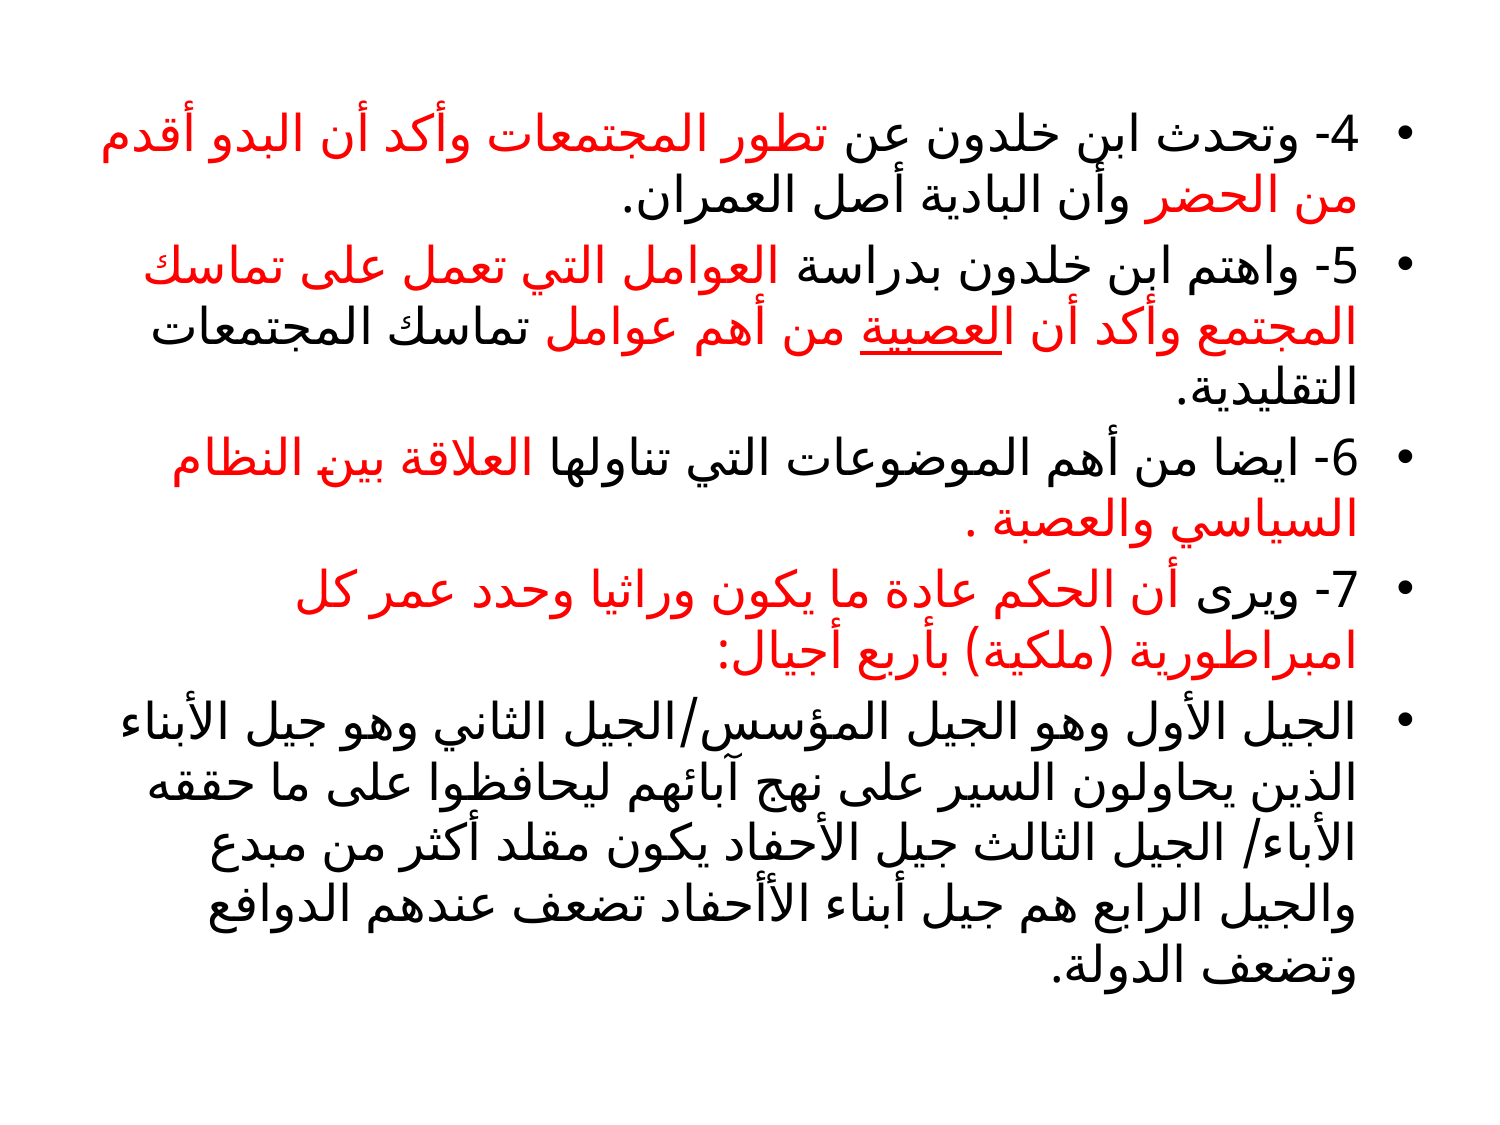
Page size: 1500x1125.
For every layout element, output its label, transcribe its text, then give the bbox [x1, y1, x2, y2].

list 4- وتحدث ابن خلدون عن تطور المجتمعات وأكد أن البدو أقدم من الحضر وأن البادية أصل العمران. 5- واهتم ابن خلدون بدراسة العوامل التي تعمل على تماسك المجتمع وأكد أن العصبية من أهم عوامل تماسك المجتمعات التقليدية. 6- ايضا من أهم الموضوعات التي تناولها العلاقة بين النظام السياسي والعصبة . 7- ويرى أن الحكم عادة ما يكون وراثيا وحدد عمر كل امبراطورية (ملكية) بأربع أجيال: الجيل الأول وهو الجيل المؤسس/الجيل الثاني وهو جيل الأبناء الذين يحاولون السير على نهج آبائهم ليحافظوا على ما حققه الأباء/ الجيل الثالث جيل الأحفاد يكون مقلد أكثر من مبدع والجيل الرابع هم جيل أبناء الأأحفاد تضعف عندهم الدوافع وتضعف الدولة. [75, 93, 1425, 1005]
